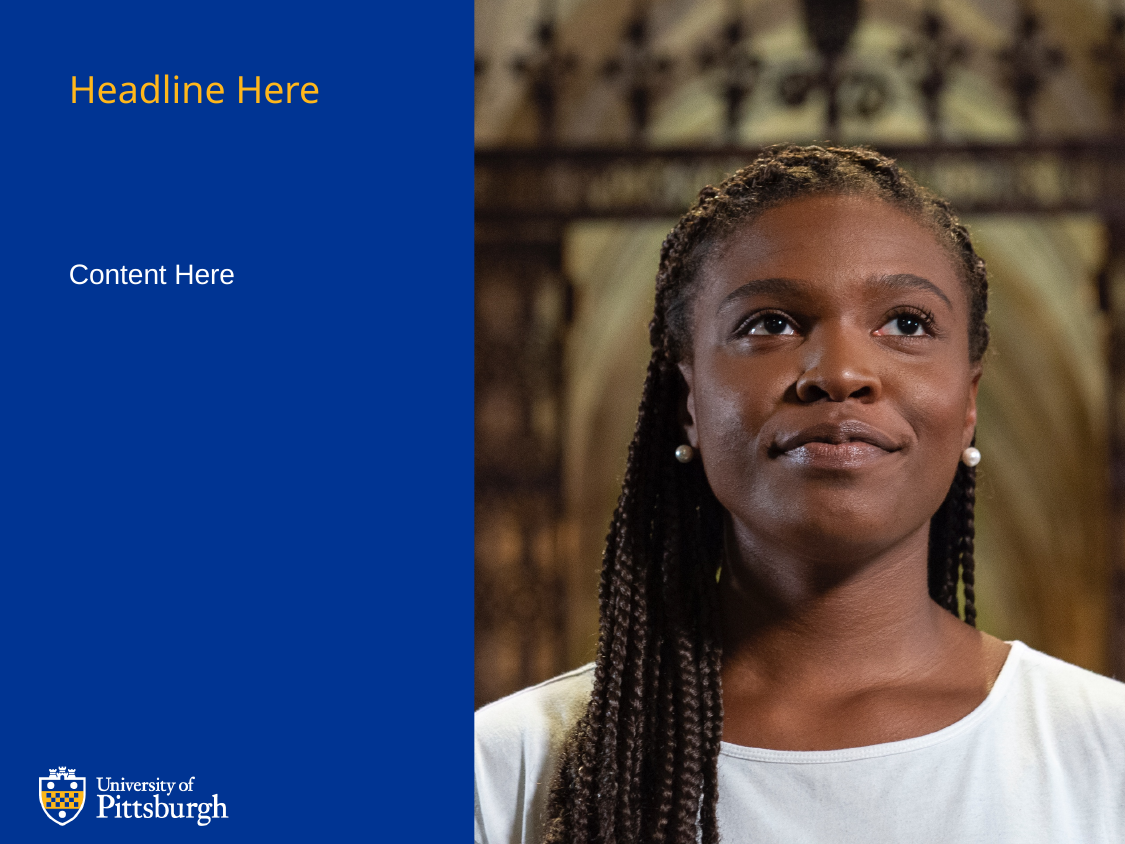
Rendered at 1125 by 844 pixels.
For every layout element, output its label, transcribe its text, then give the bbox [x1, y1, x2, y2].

picture [20, 739, 247, 844]
picture [474, 0, 1125, 844]
list Content Here [53, 253, 441, 723]
title Headline Here [53, 63, 441, 253]
